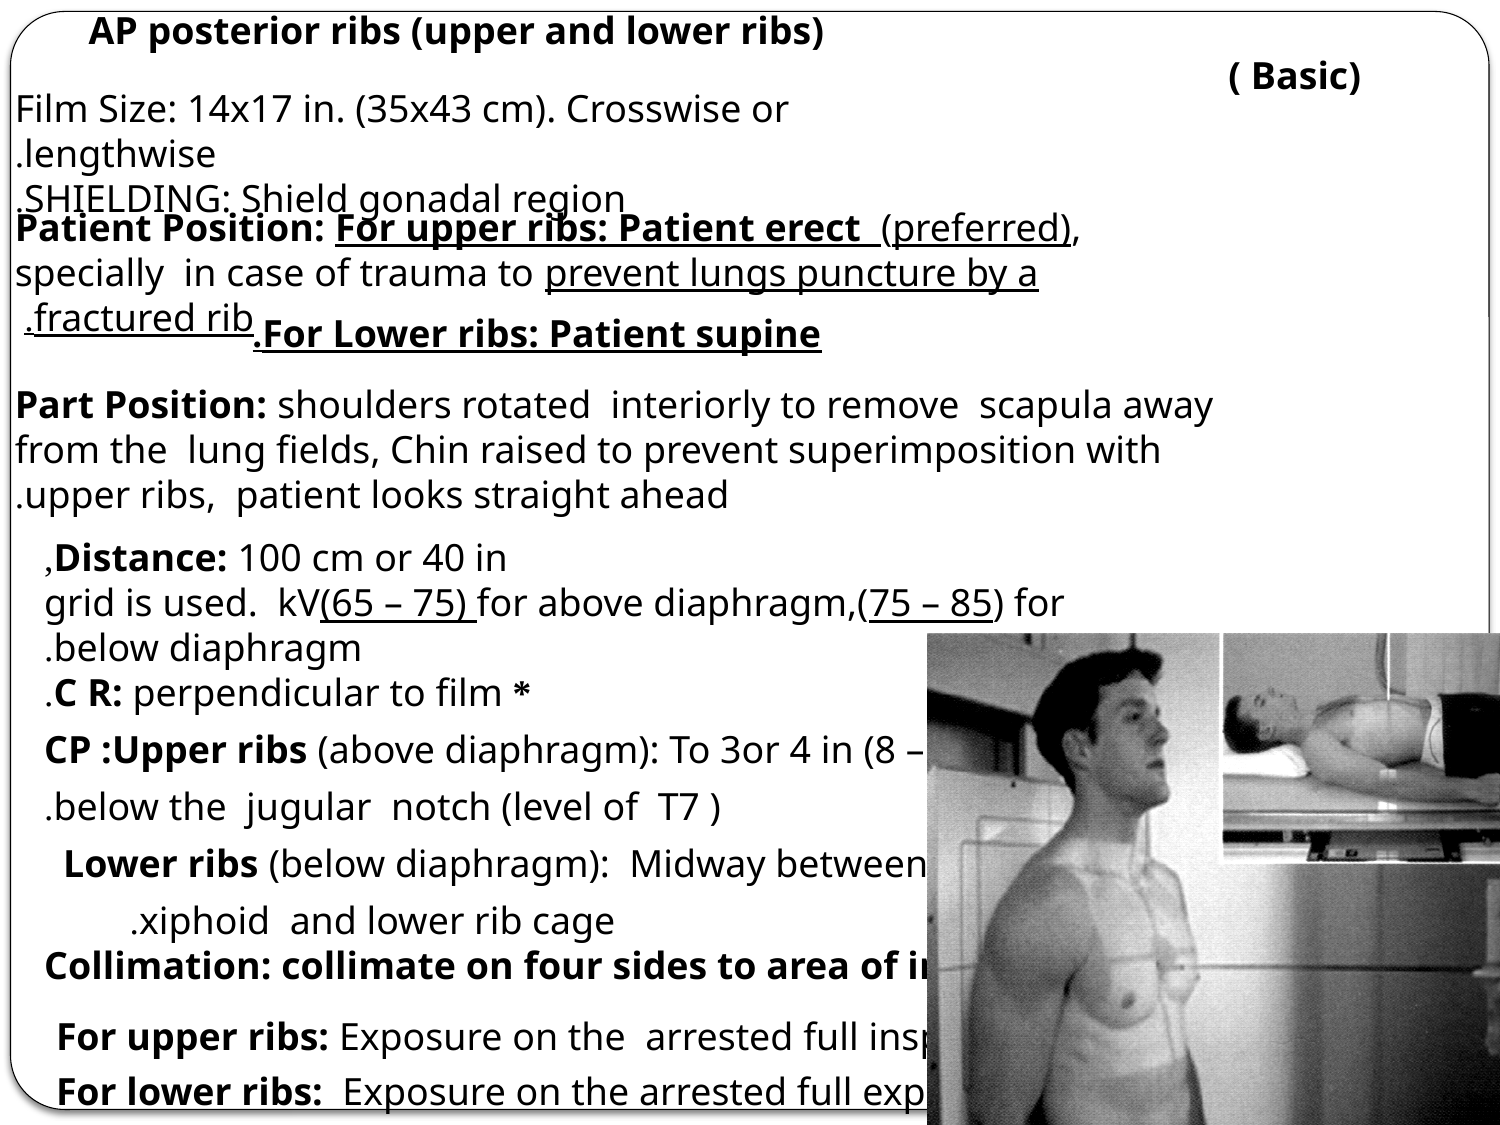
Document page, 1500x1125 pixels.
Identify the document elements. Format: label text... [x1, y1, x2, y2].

text_box AP posterior ribs (upper and lower ribs) ( Basic) [64, 0, 1376, 105]
text_box For Lower ribs: Patient supine. [237, 302, 837, 363]
text_box Part Position: shoulders rotated interiorly to remove scapula away from the lung fields, Chin raised to prevent superimposition with upper ribs, patient looks straight ahead. [0, 373, 1235, 524]
text_box Distance: 100 cm or 40 in, grid is used. kV(65 – 75) for above diaphragm,(75 – 85) for below diaphragm. * C R: perpendicular to film. CP :Upper ribs (above diaphragm): To 3or 4 in (8 – 10 cm ) below the jugular notch (level of T7 ). Lower ribs (below diaphragm): Midway between xiphoid and lower rib cage. Collimation: collimate on four sides to area of interest [29, 527, 1128, 995]
text_box Patient Position: For upper ribs: Patient erect (preferred), specially in case of trauma to prevent lungs puncture by a fractured rib. [0, 196, 1176, 346]
text_box For upper ribs: Exposure on the arrested full inspiration For lower ribs: Exposure on the arrested full expiration [41, 1014, 921, 1120]
text_box Film Size: 14x17 in. (35x43 cm). Crosswise or lengthwise. SHIELDING: Shield gonadal region. [0, 78, 951, 196]
picture [926, 633, 1500, 1125]
